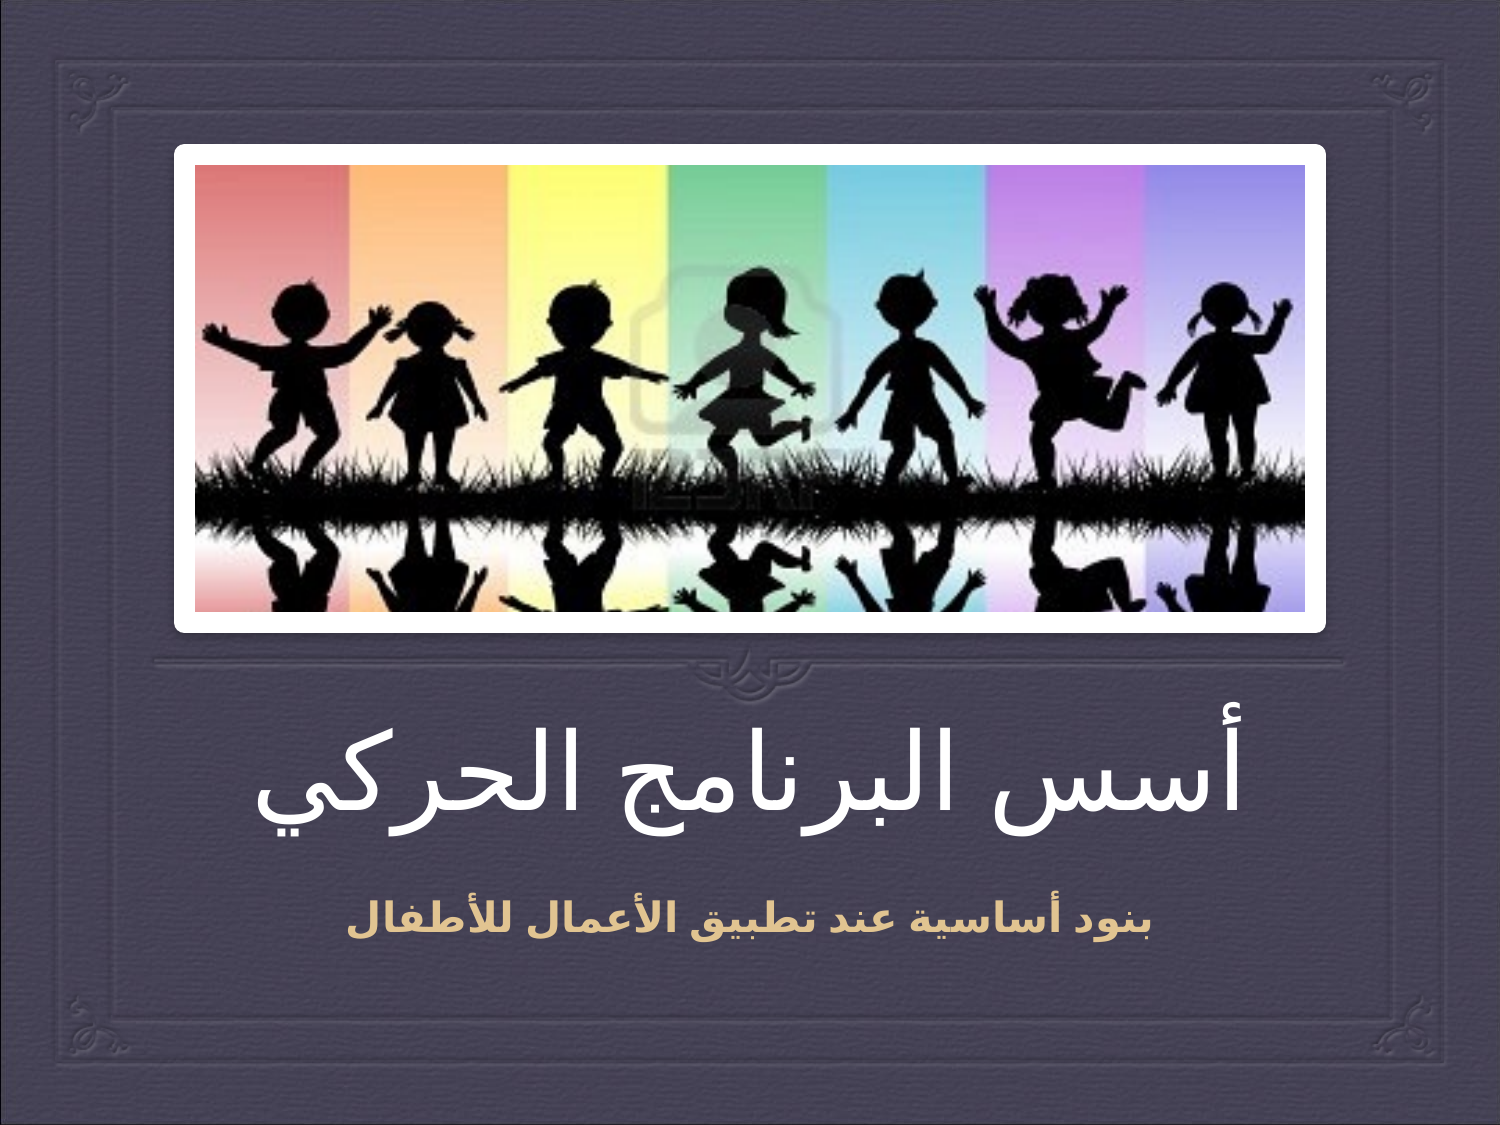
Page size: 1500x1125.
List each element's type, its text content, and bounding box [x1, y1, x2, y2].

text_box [194, 164, 1306, 613]
picture [0, 0, 1500, 1125]
title أسس البرنامج الحركي [180, 661, 1320, 856]
list بنود أساسية عند تطبيق الأعمال للأطفال [180, 886, 1320, 983]
